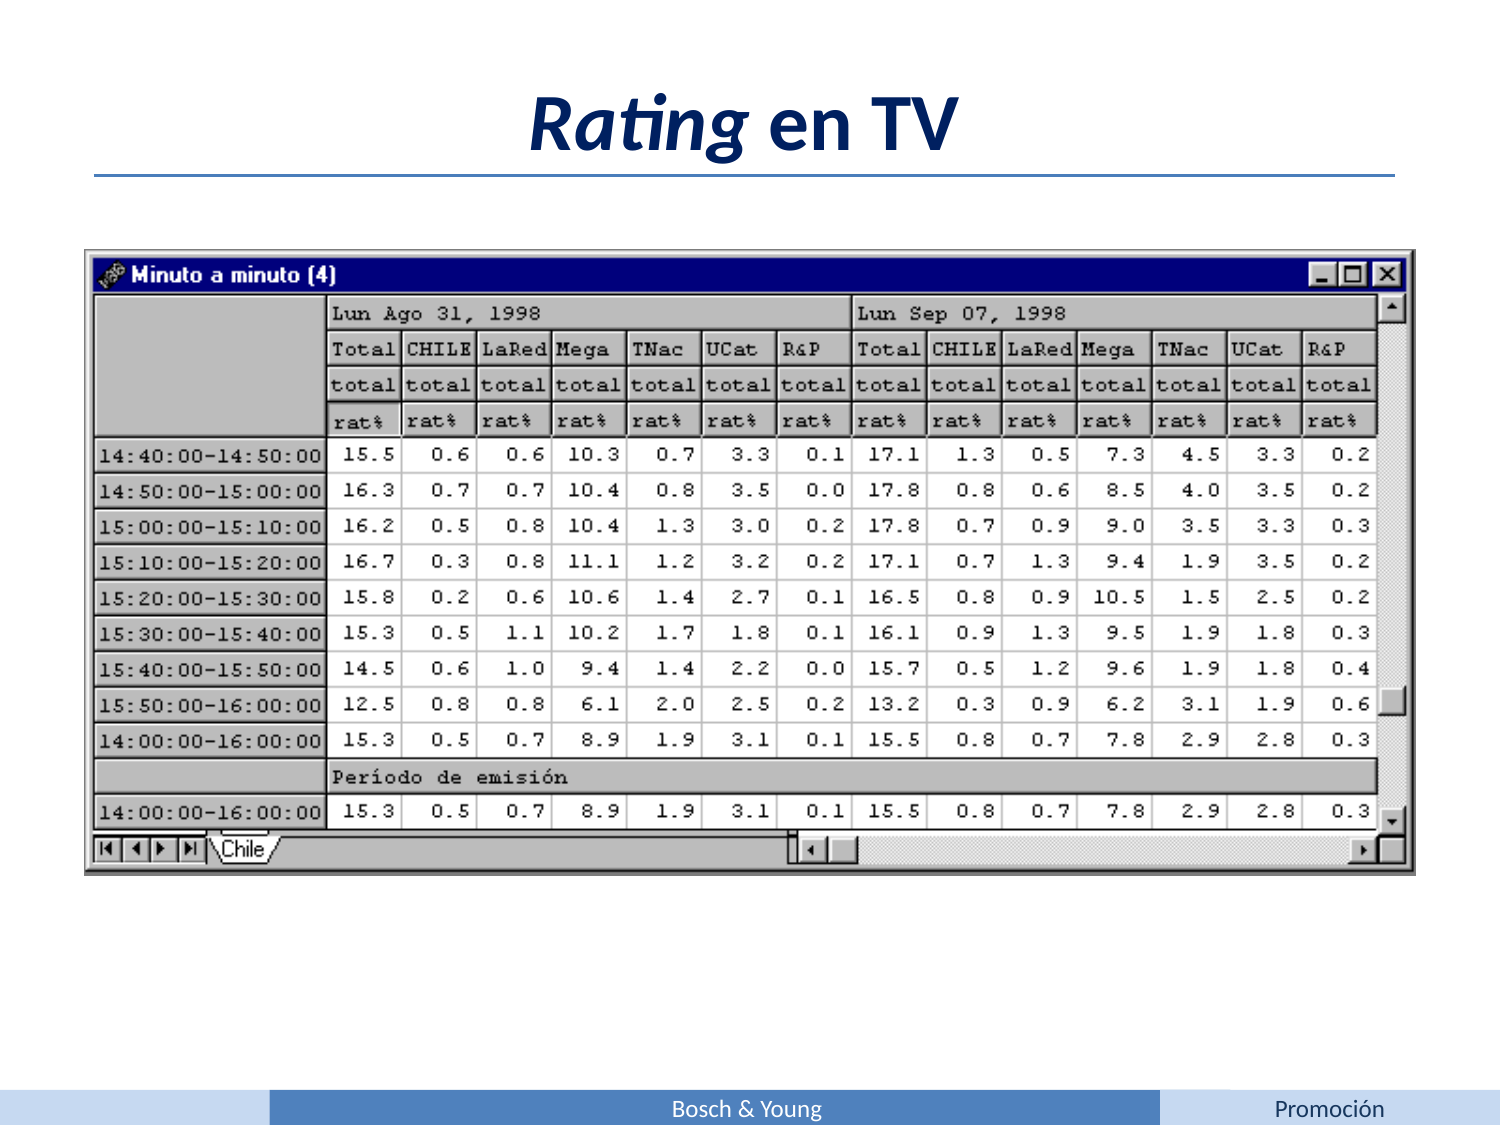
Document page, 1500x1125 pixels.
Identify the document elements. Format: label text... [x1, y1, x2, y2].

picture [84, 248, 1416, 876]
text_box [0, 1088, 272, 1125]
text_box Bosch & Young [272, 1088, 1158, 1125]
text_box Rating en TV [58, 62, 1430, 175]
text_box Promoción [1158, 1088, 1500, 1125]
